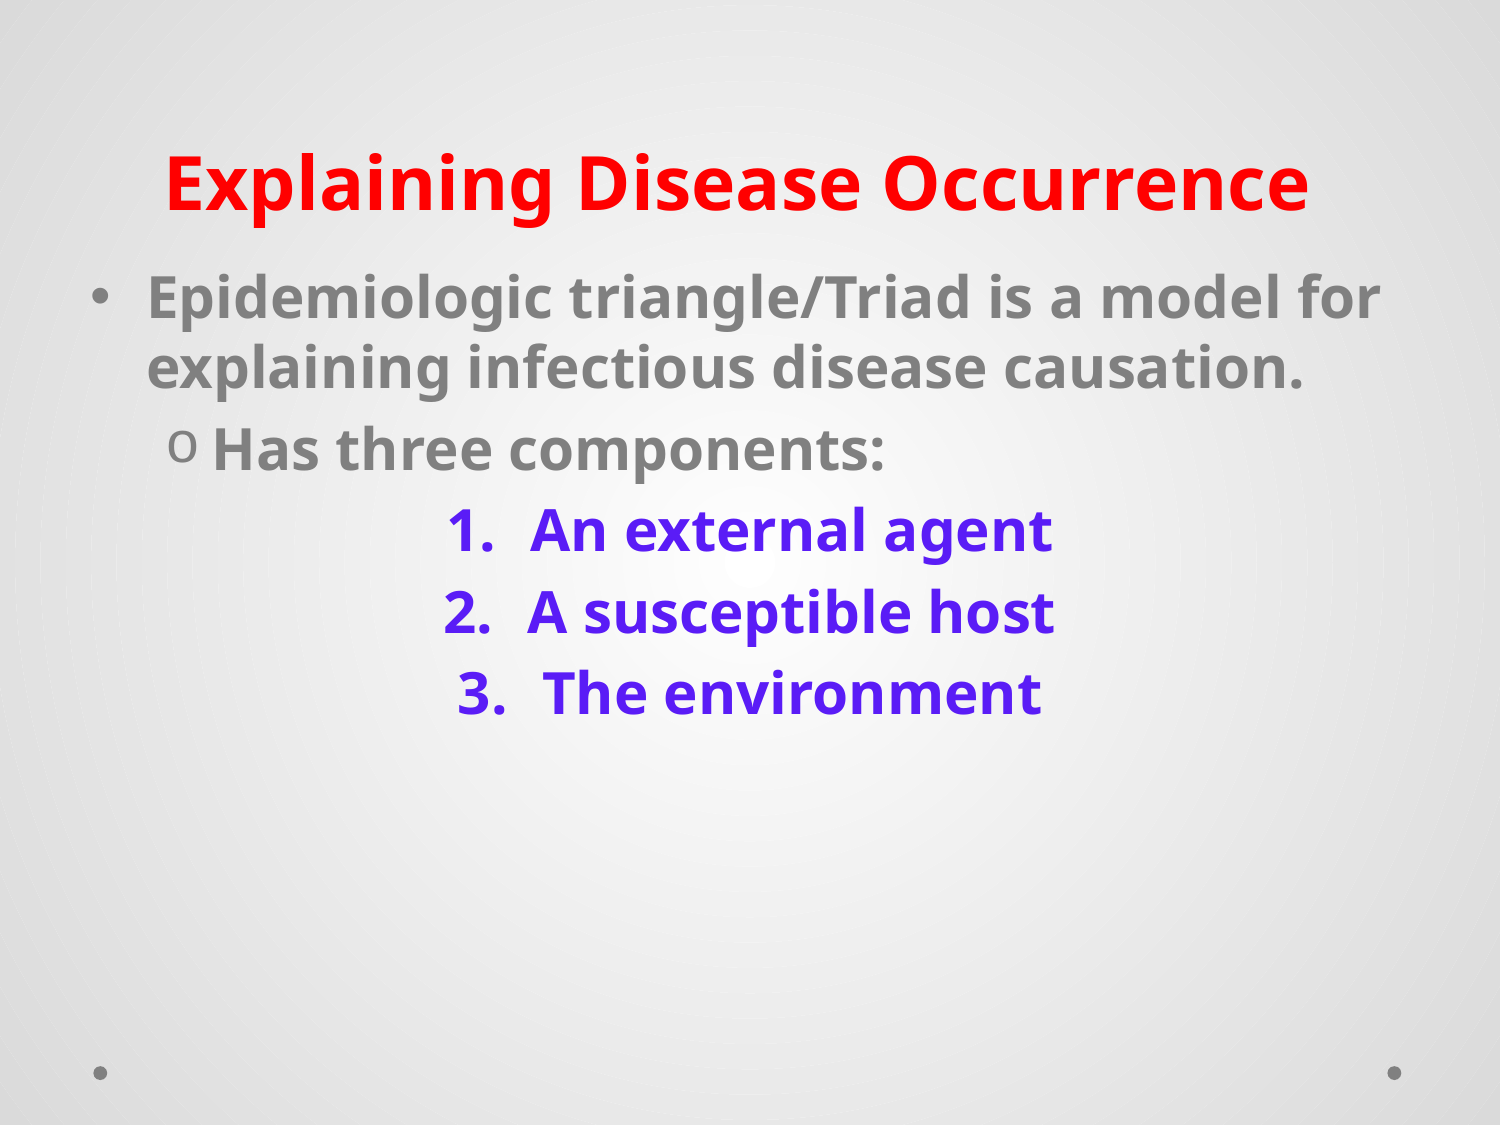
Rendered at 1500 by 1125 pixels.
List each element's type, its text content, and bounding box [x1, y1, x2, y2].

list Epidemiologic triangle/Triad is a model for explaining infectious disease causation. Has three components: An external agent A susceptible host The environment [75, 252, 1425, 1000]
title Explaining Disease Occurrence [0, 45, 1475, 233]
